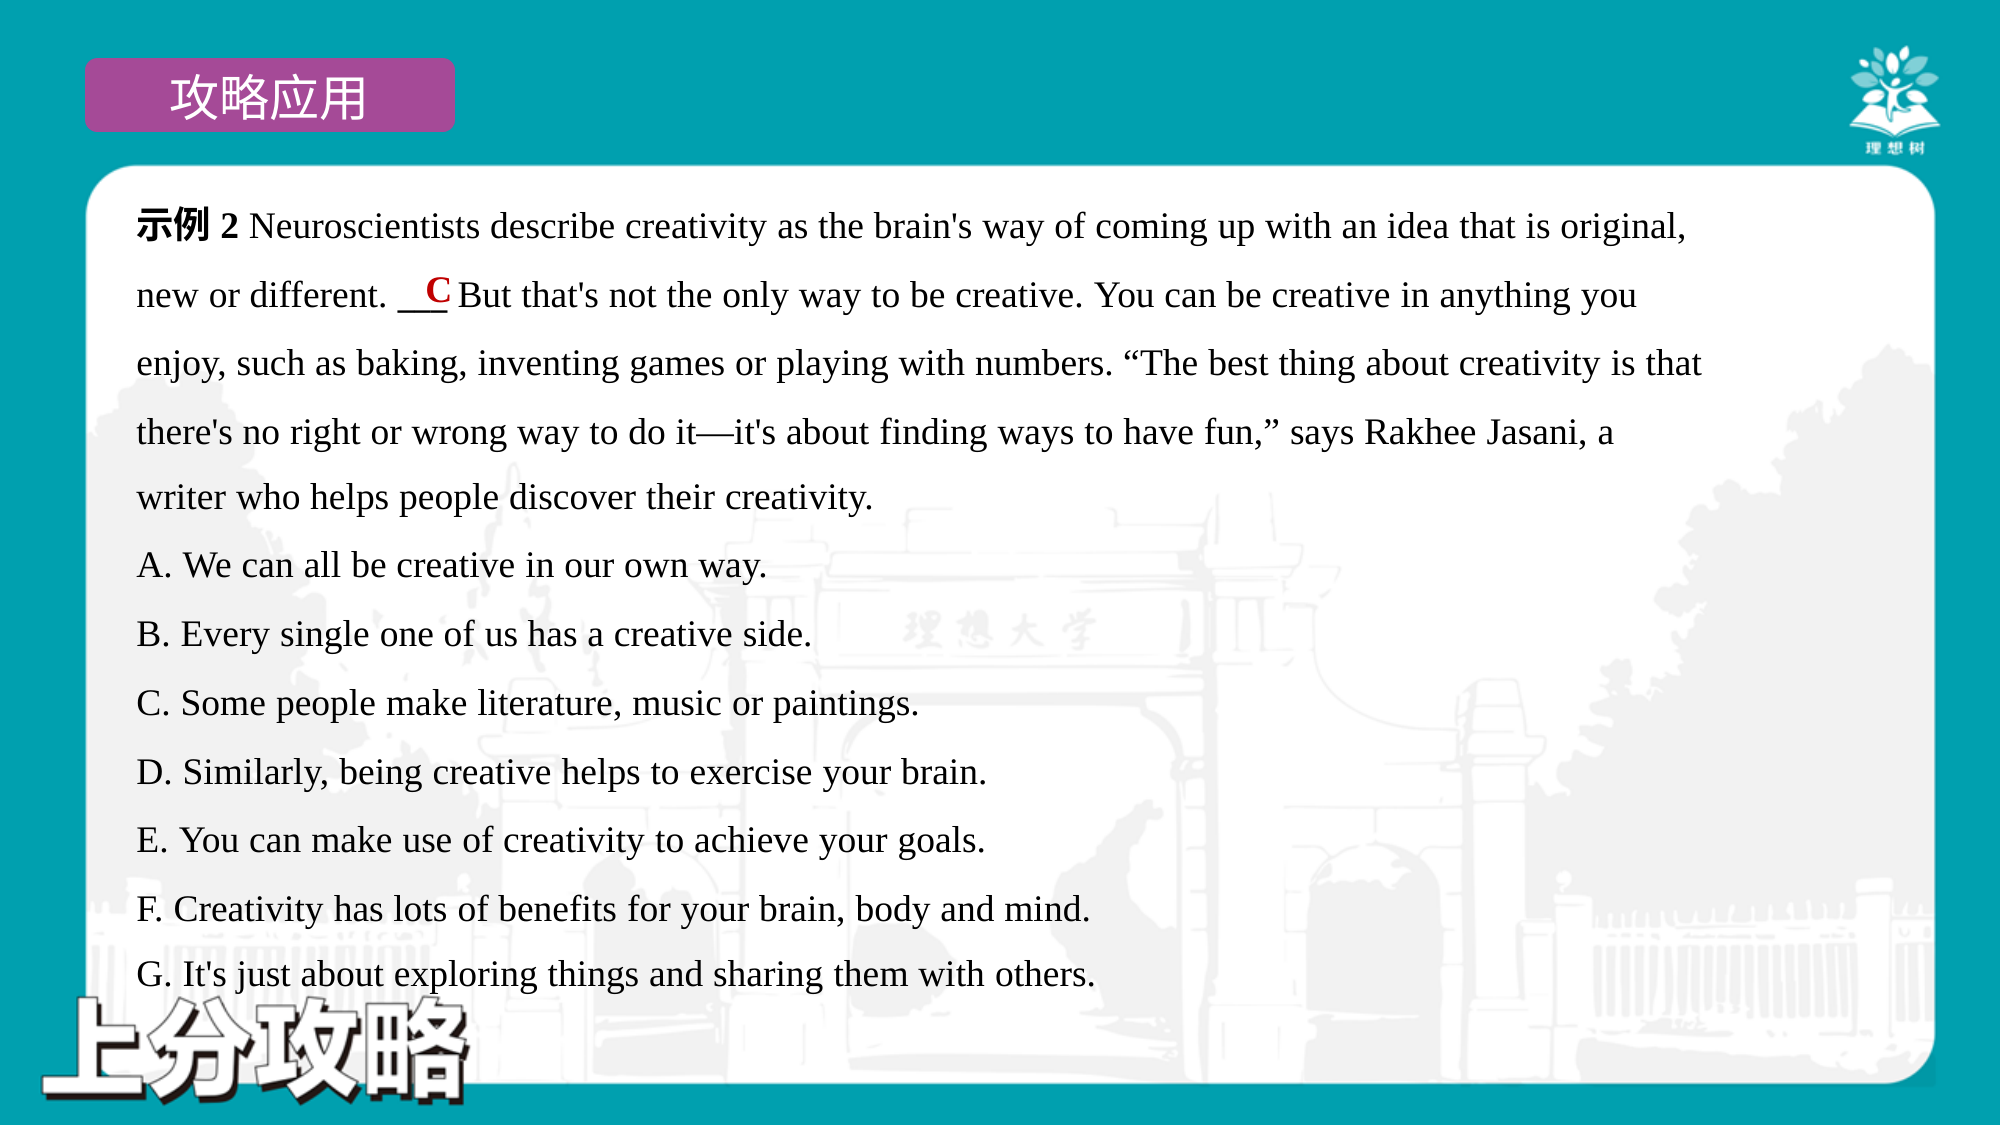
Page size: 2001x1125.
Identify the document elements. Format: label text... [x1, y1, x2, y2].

text_box C [411, 240, 467, 303]
text_box A. We can all be creative in our own way. B. Every single one of us has a creative side. C. Some people make literature, music or paintings. D. Similarly, being creative helps to exercise your brain. E. You can make use of creativity to achieve your goals. F. Creativity has lots of benefits for your brain, body and mind. G. It's just about exploring things and sharing them with others. [136, 516, 1865, 987]
picture [0, 0, 2000, 1125]
text_box 示例2 Neuroscientists describe creativity as the brain's way of coming up with an idea that is original, new or different. ___ But that's not the only way to be creative. You can be creative in anything you enjoy, such as baking, inventing games or playing with numbers. “The best thing about creativity is that there's no right or wrong way to do it—it's about finding ways to have fun,” says Rakhee Jasani, a writer who helps people discover their creativity. [136, 177, 1865, 510]
